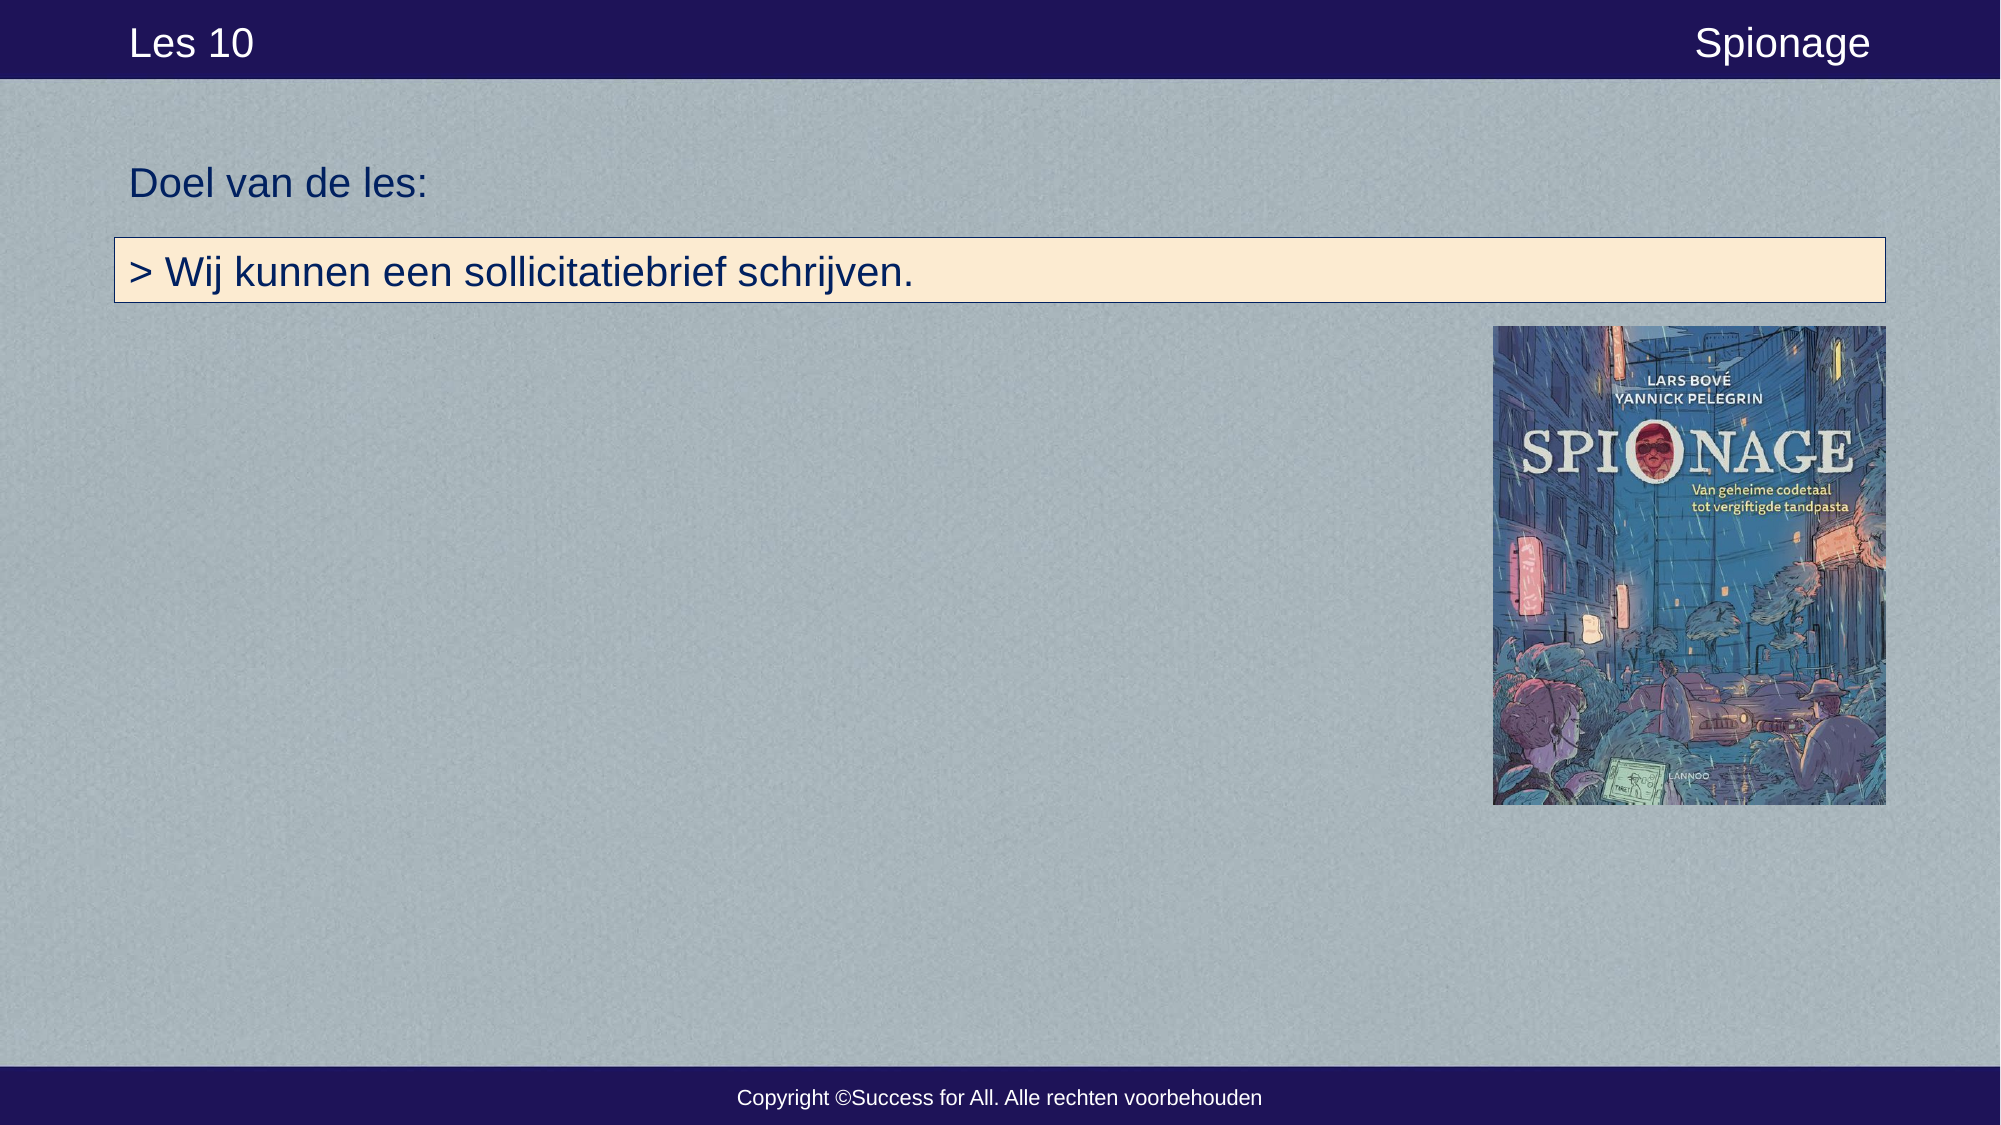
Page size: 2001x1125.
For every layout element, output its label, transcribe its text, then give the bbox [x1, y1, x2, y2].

text_box Doel van de les: [113, 148, 1635, 214]
text_box Spionage [999, 8, 1886, 73]
picture [0, 0, 2001, 1125]
text_box Les 10 [114, 8, 354, 73]
text_box Copyright ©Success for All. Alle rechten voorbehouden [0, 1076, 2000, 1125]
text_box > Wij kunnen een sollicitatiebrief schrijven. [114, 237, 1886, 303]
